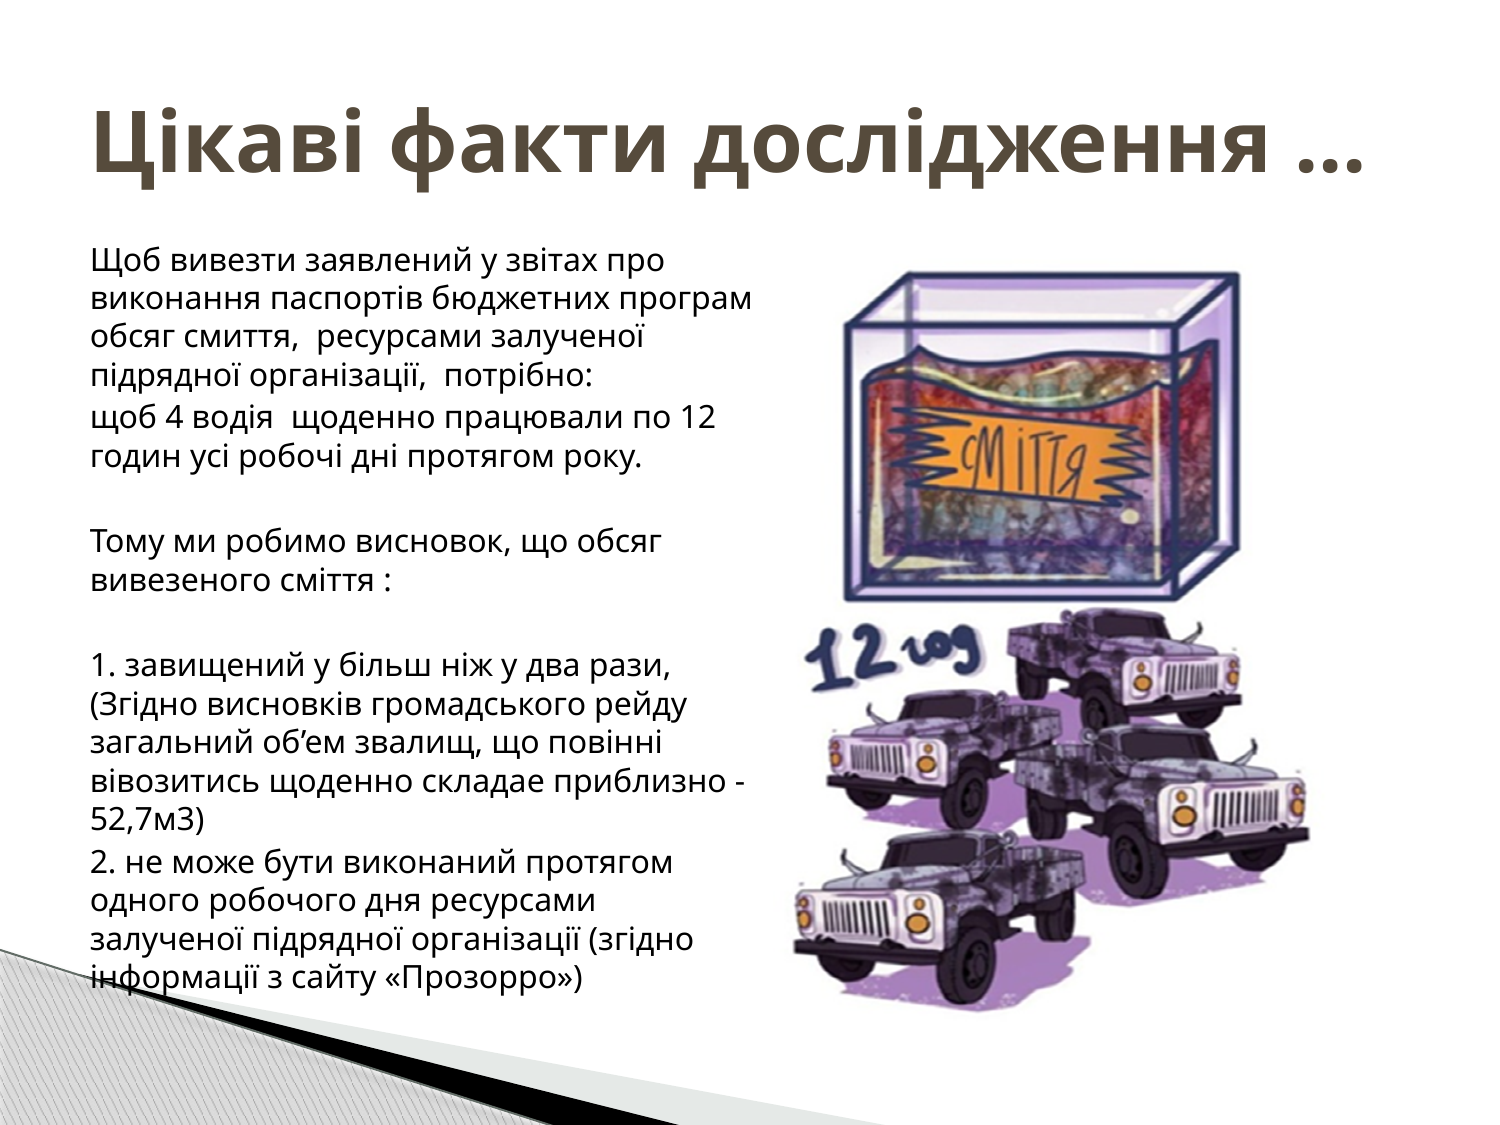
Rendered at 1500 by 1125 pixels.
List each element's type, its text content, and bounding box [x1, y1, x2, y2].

picture [773, 219, 1330, 1060]
title Цікаві факти дослідження ... [75, 45, 1425, 233]
list Щоб вивезти заявлений у звітах про виконання паспортів бюджетних програм обсяг смиття, ресурсами залученої підрядної організації, потрібно: щоб 4 водія щоденно працювали по 12 годин усі робочі дні протягом року. Тому ми робимо висновок, що обсяг вивезеного сміття : 1. завищений у більш ніж у два рази, (Згідно висновків громадського рейду загальний об’ем звалищ, що повінні вівозитись щоденно складае приблизно - 52,7м3) 2. не може бути виконаний протягом одного робочого дня ресурсами залученої підрядної організації (згідно інформації з сайту «Прозорро») [75, 233, 767, 1035]
